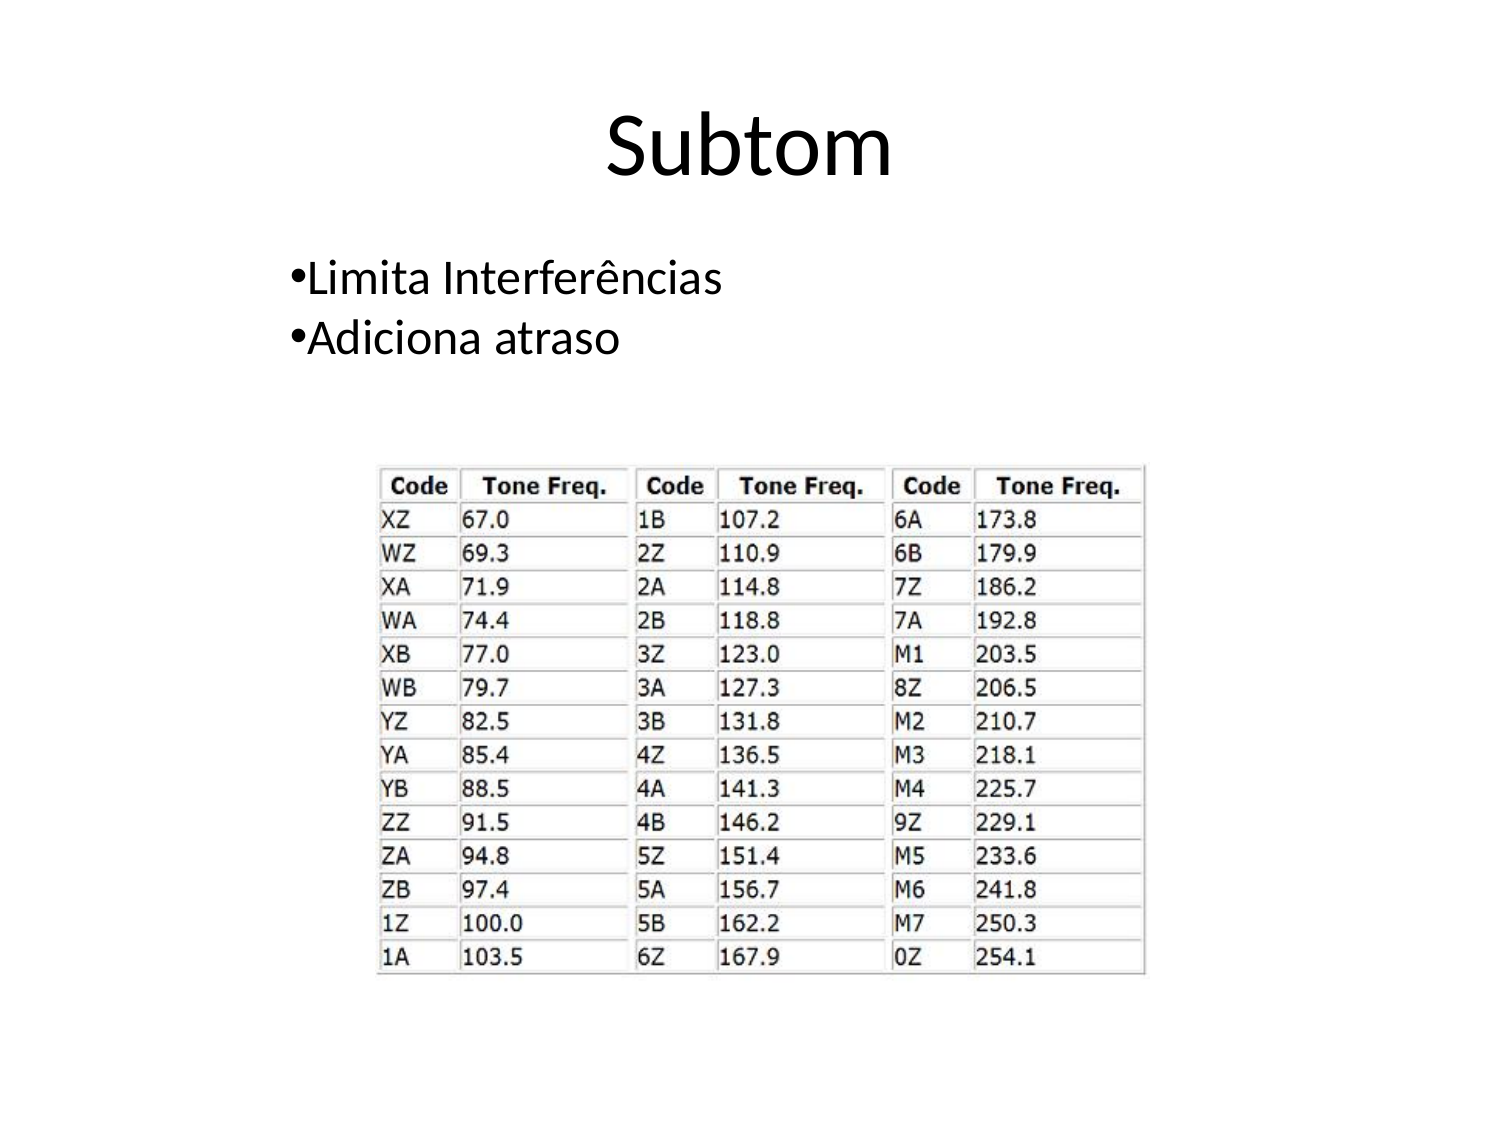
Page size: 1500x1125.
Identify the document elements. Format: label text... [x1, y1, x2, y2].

text_box Limita Interferências Adiciona atraso [274, 237, 1338, 418]
title Subtom [75, 45, 1425, 233]
picture [374, 462, 1151, 985]
